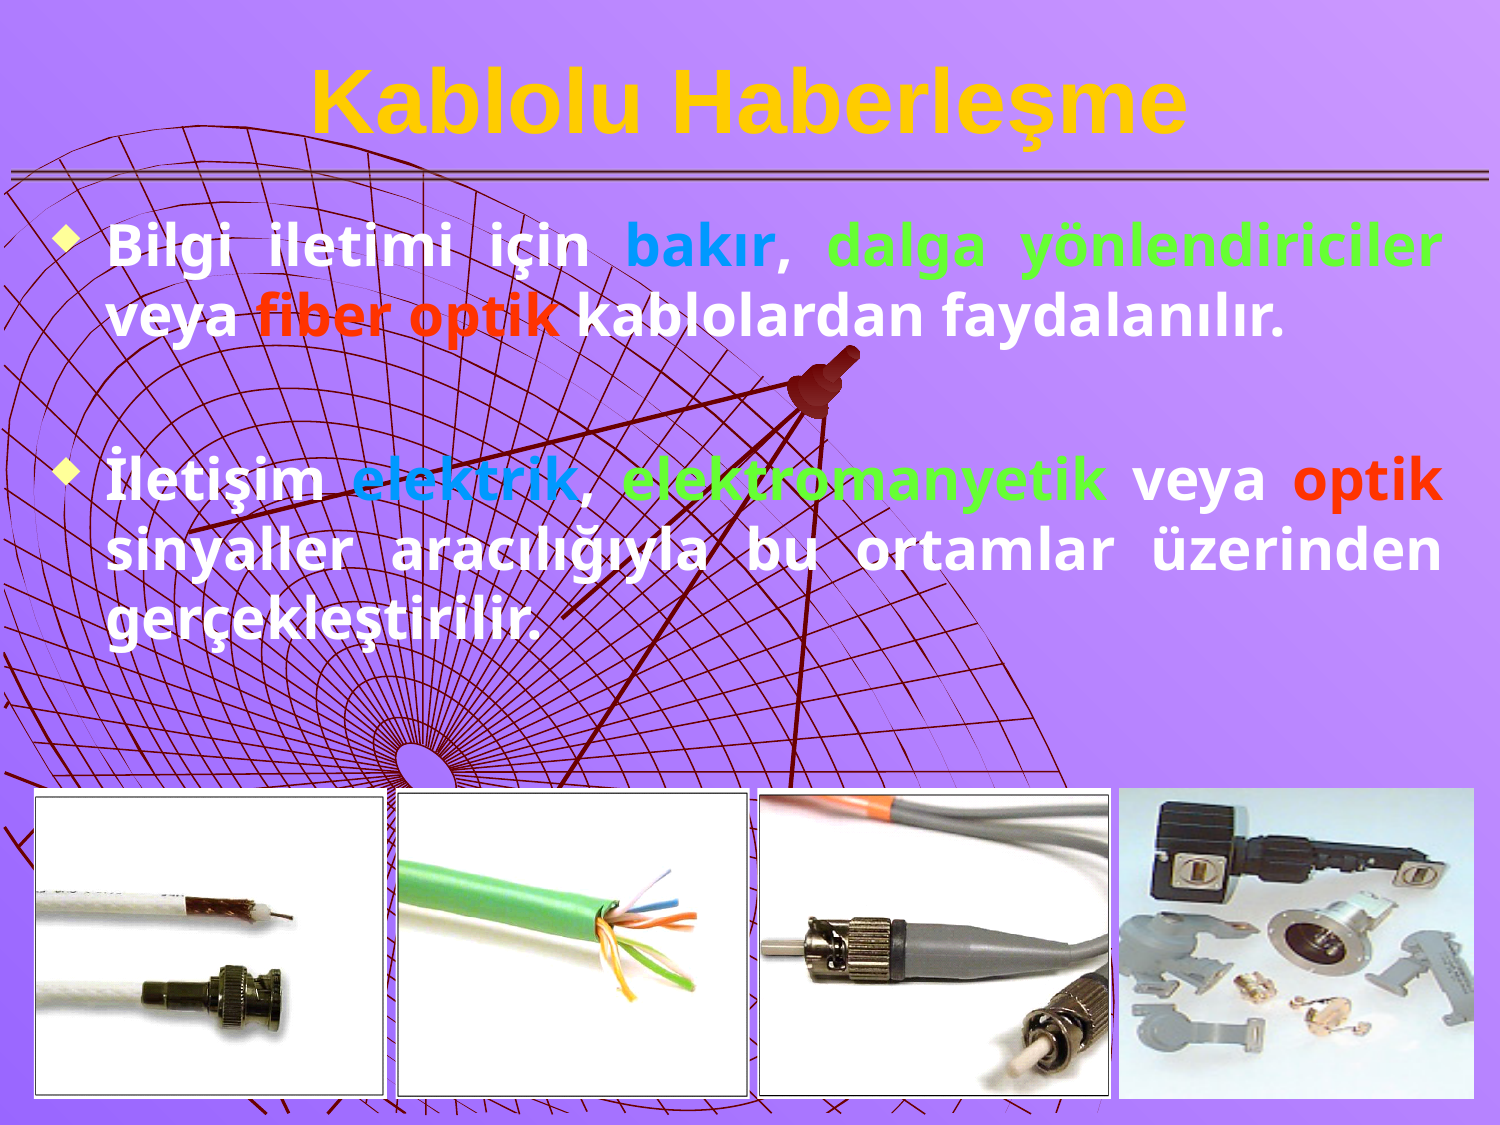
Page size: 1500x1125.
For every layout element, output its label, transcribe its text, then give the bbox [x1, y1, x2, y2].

list Bilgi iletimi için bakır, dalga yönlendiriciler veya fiber optik kablolardan faydalanılır. İletişim elektrik, elektromanyetik veya optik sinyaller aracılığıyla bu ortamlar üzerinden gerçekleştirilir. [33, 200, 1460, 770]
title Kablolu Haberleşme [0, 15, 1500, 179]
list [395, 788, 750, 1100]
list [33, 788, 389, 1100]
picture [756, 788, 1112, 1100]
picture [1119, 788, 1474, 1100]
